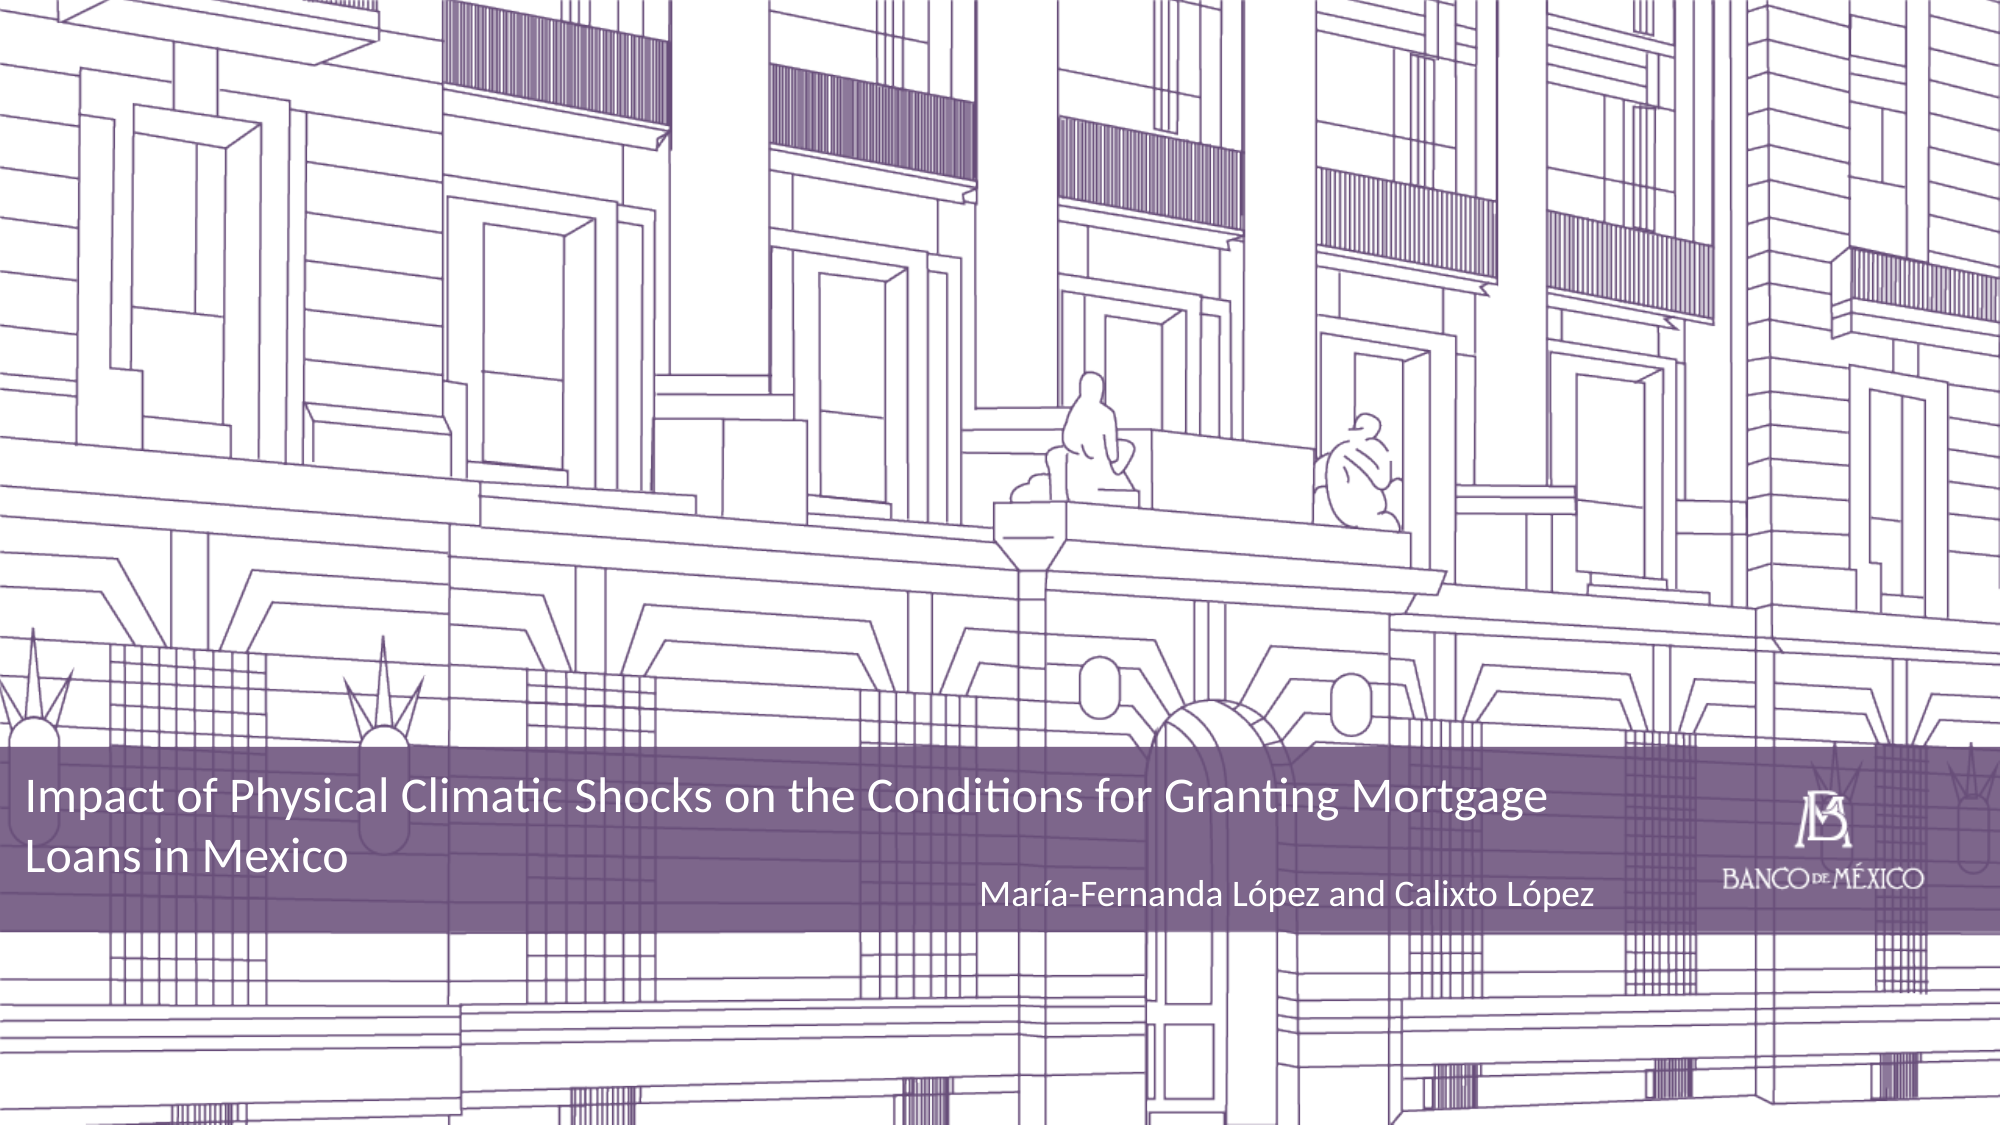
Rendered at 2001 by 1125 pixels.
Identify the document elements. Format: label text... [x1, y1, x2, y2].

text_box Impact of Physical Climatic Shocks on the Conditions for Granting Mortgage Loans in Mexico [9, 755, 1613, 890]
picture [0, 0, 2000, 1125]
text_box María-Fernanda López and Calixto López [964, 890, 1611, 921]
